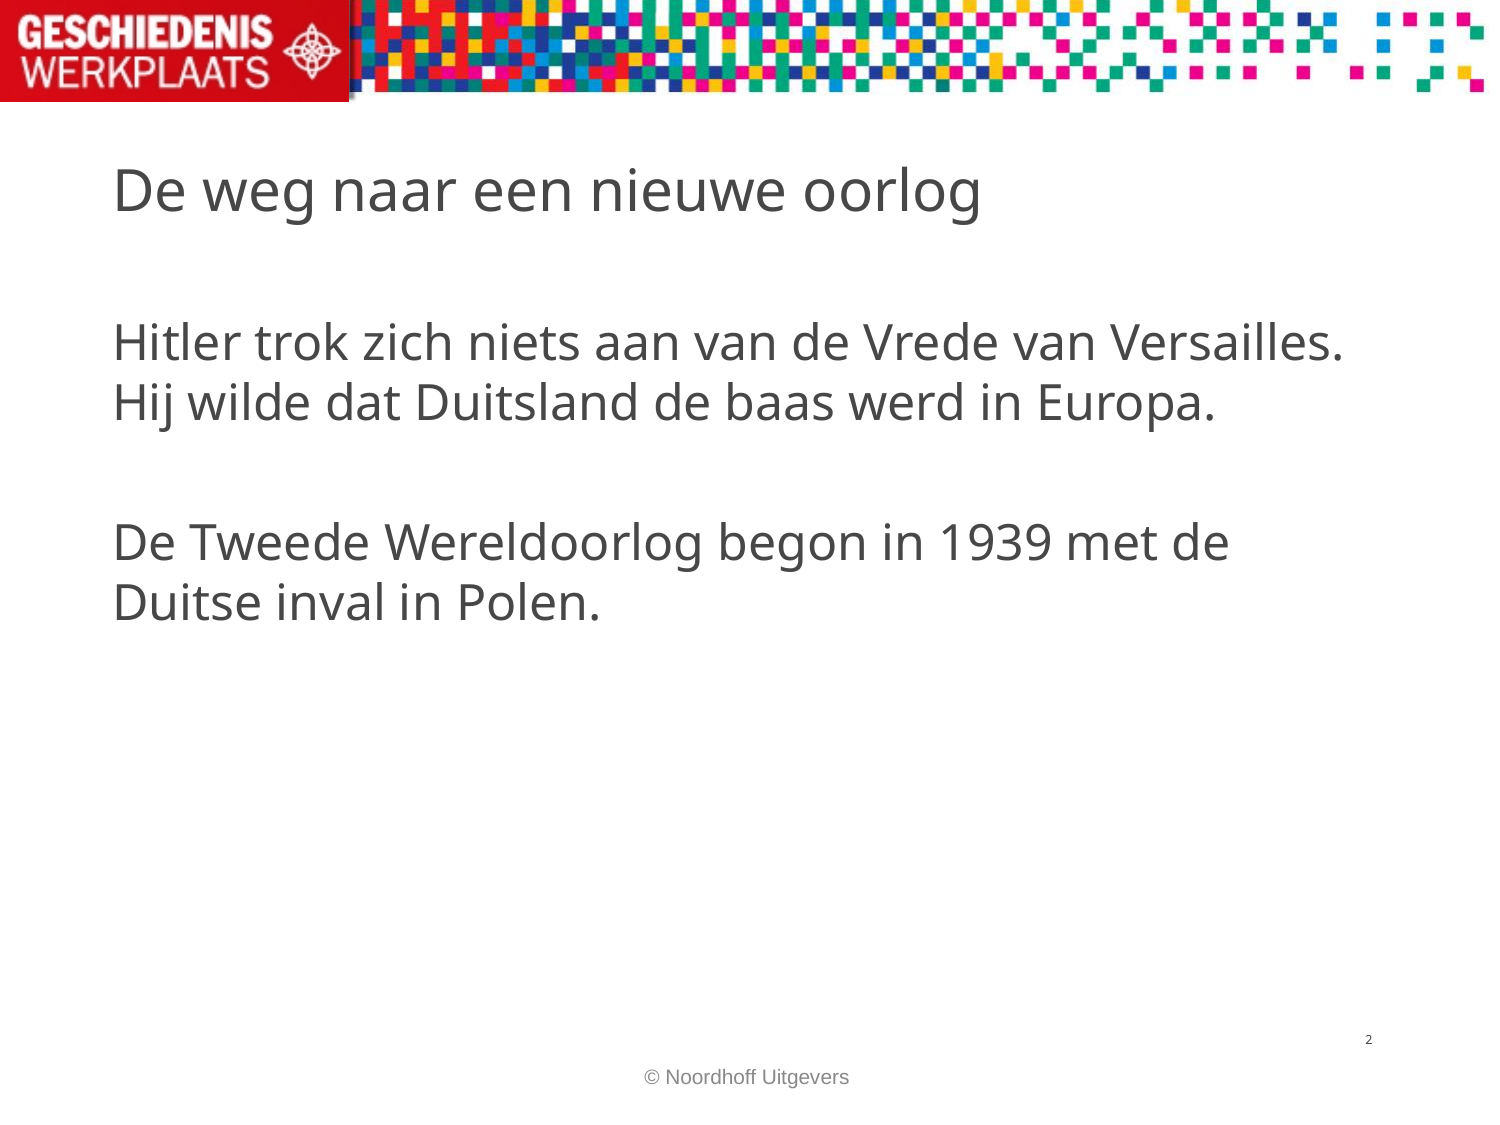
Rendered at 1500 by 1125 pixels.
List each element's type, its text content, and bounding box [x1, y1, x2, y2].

title De weg naar een nieuwe oorlog [112, 145, 1401, 256]
slide_number 2 [1325, 1025, 1388, 1063]
text_box © Noordhoff Uitgevers [512, 1045, 988, 1106]
picture [0, 0, 1500, 1125]
list Hitler trok zich niets aan van de Vrede van Versailles. Hij wilde dat Duitsland de baas werd in Europa. De Tweede Wereldoorlog begon in 1939 met de Duitse inval in Polen. [112, 302, 1409, 988]
